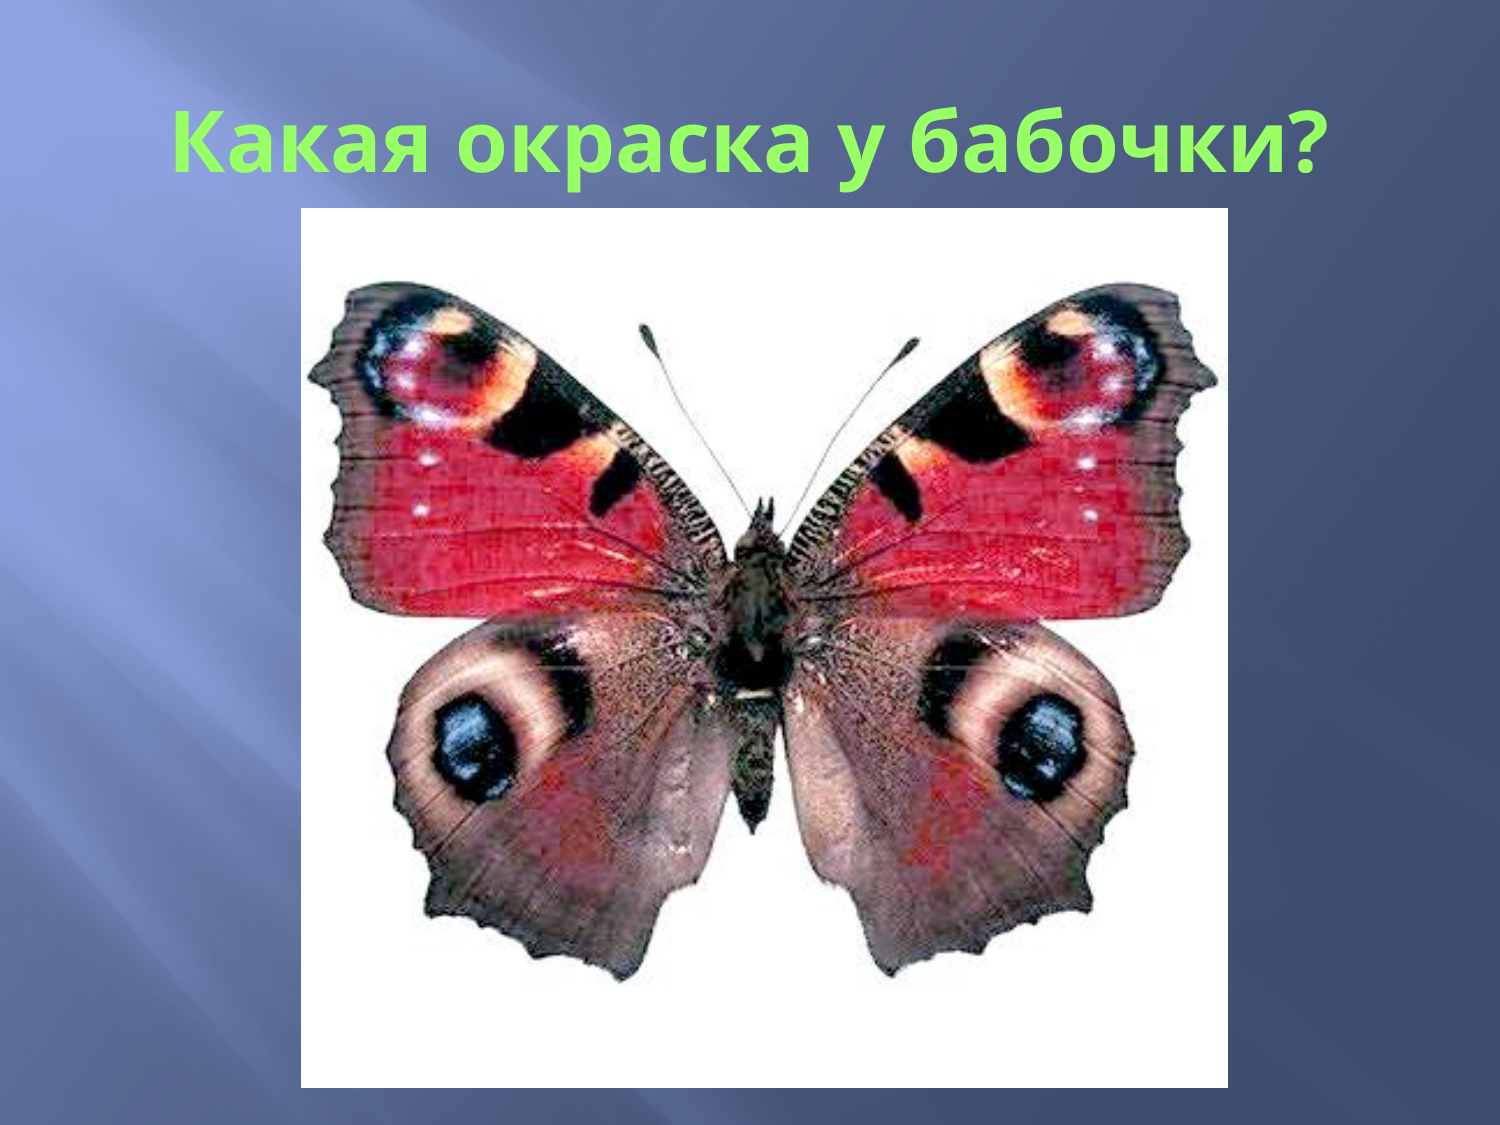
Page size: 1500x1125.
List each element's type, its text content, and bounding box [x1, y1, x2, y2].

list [300, 207, 1228, 1089]
title Какая окраска у бабочки? [75, 45, 1425, 233]
